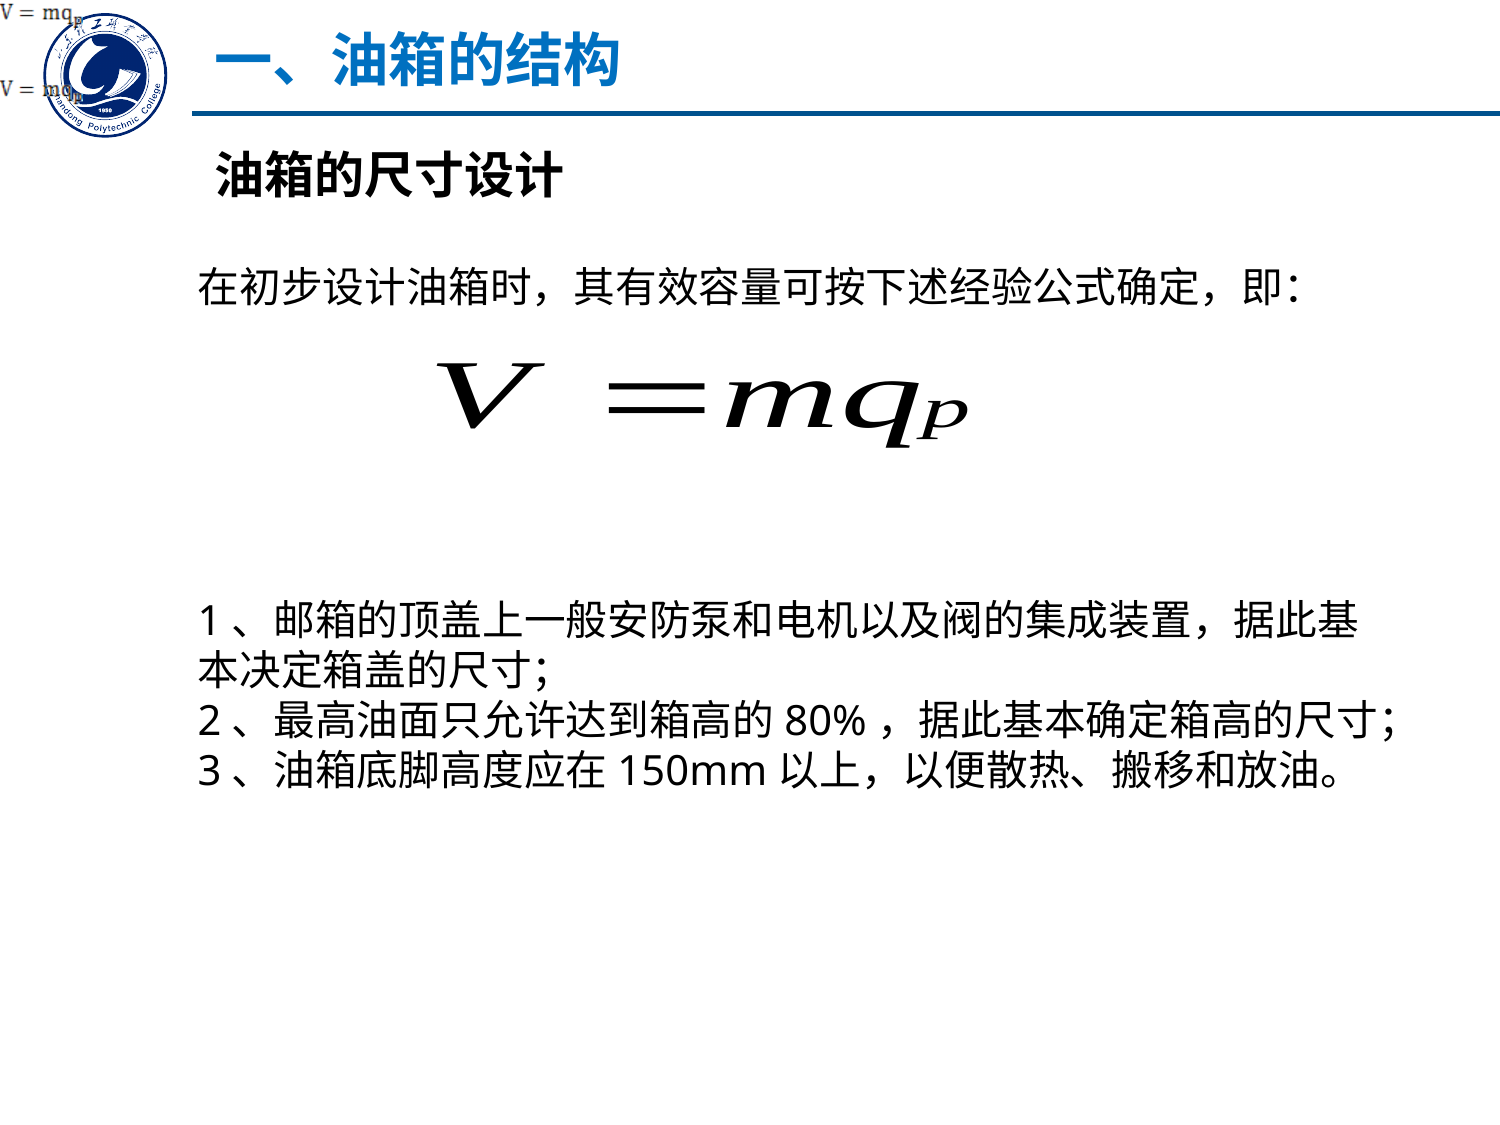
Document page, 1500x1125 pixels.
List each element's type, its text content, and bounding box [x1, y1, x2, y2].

picture [0, 74, 174, 138]
text_box [0, 1, 1500, 75]
text_box 在初步设计油箱时，其有效容量可按下述经验公式确定，即： [182, 243, 1412, 439]
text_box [418, 337, 999, 469]
text_box 一、油箱的结构 [199, 75, 857, 102]
text_box 油箱的尺寸设计 [199, 136, 1299, 211]
picture [0, 0, 83, 29]
text_box 1、邮箱的顶盖上一般安防泵和电机以及阀的集成装置，据此基本决定箱盖的尺寸； 2、最高油面只允许达到箱高的80%，据此基本确定箱高的尺寸； 3、油箱底脚高度应在150mm以上，以便散热、搬移和放油。 [182, 586, 1412, 801]
